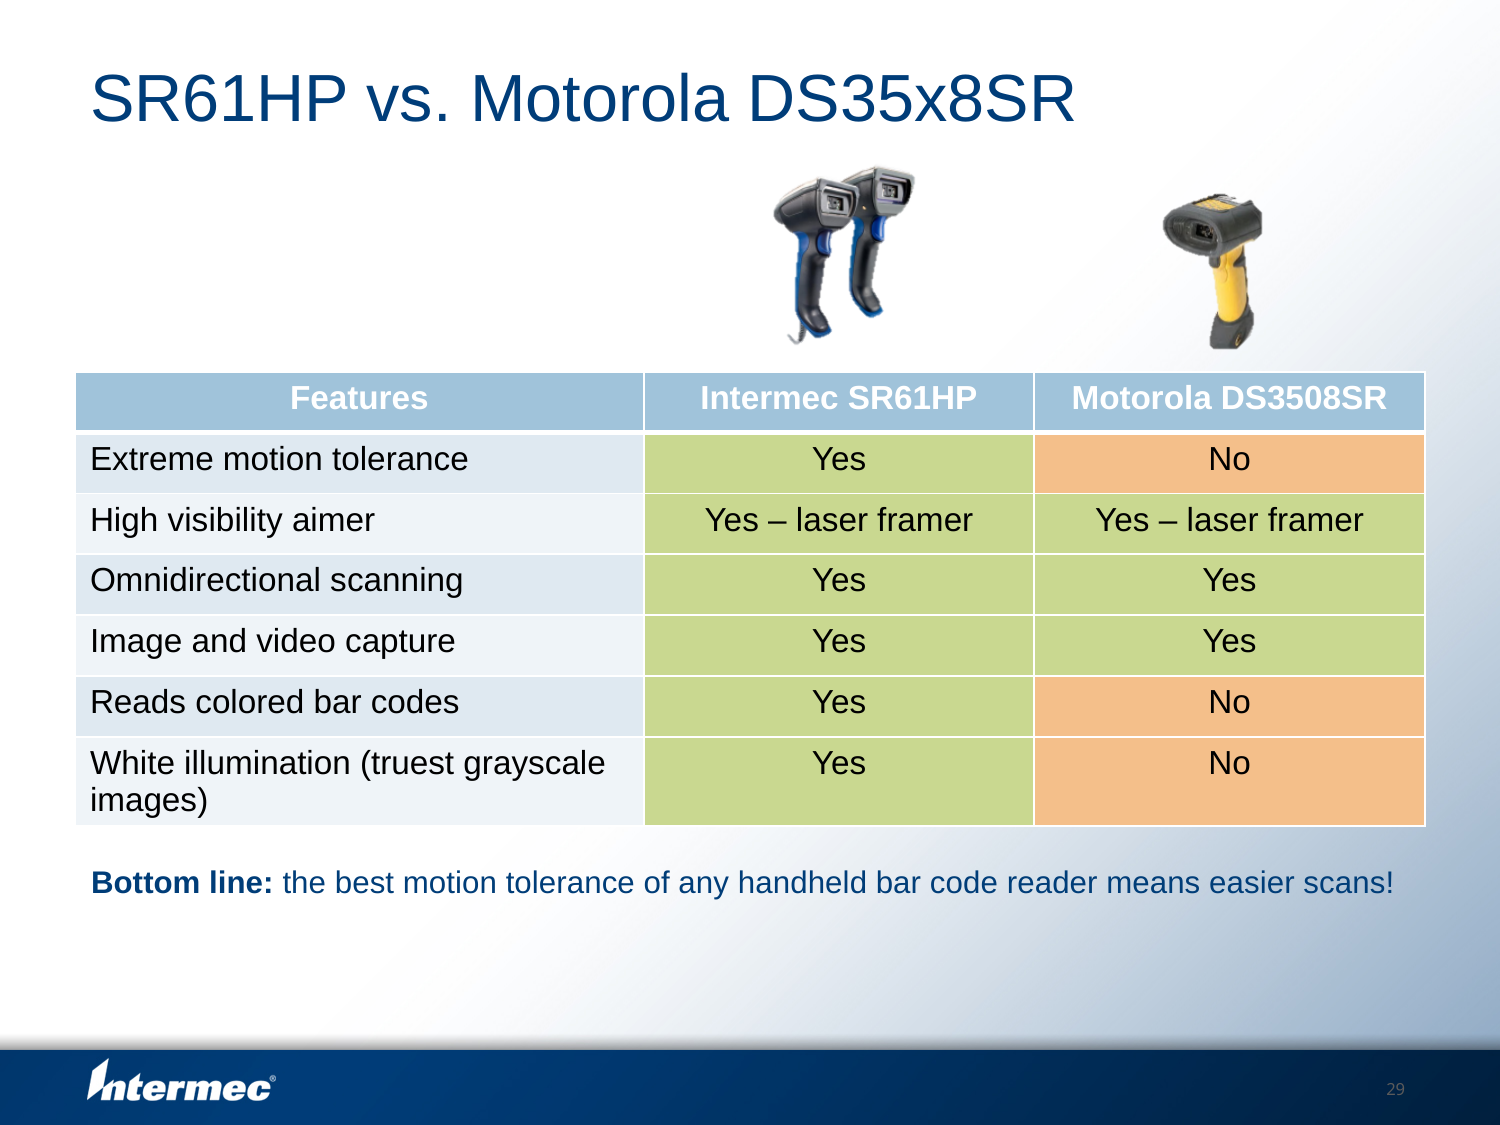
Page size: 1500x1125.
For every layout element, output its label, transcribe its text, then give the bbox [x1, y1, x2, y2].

table_cell Yes [645, 555, 1033, 614]
table_cell No [1035, 677, 1424, 736]
table_cell Yes – laser framer [645, 494, 1033, 553]
table_cell No [1035, 435, 1424, 493]
title SR61HP vs. Motorola DS35x8SR [75, 45, 1425, 145]
table_cell Yes [1035, 616, 1424, 675]
table_header Features [76, 373, 643, 430]
table_header Motorola DS3508SR [1035, 373, 1424, 430]
table_cell White illumination (truest grayscale images) [76, 738, 643, 825]
table_header Intermec SR61HP [645, 373, 1033, 430]
table_cell High visibility aimer [76, 494, 643, 553]
table_cell Yes – laser framer [1035, 494, 1424, 553]
table_cell Yes [645, 677, 1033, 736]
table_cell Image and video capture [76, 616, 643, 675]
table_cell Yes [645, 435, 1033, 493]
table_cell Reads colored bar codes [76, 677, 643, 736]
table_cell Omnidirectional scanning [76, 555, 643, 614]
table_cell Yes [645, 616, 1033, 675]
table_cell No [1035, 738, 1424, 825]
table_cell Yes [1035, 555, 1424, 614]
picture [0, 0, 1500, 1125]
table_cell Yes [645, 738, 1033, 825]
table_cell Extreme motion tolerance [76, 435, 643, 493]
text_box Bottom line: the best motion tolerance of any handheld bar code reader means easier scans! [76, 855, 1424, 908]
